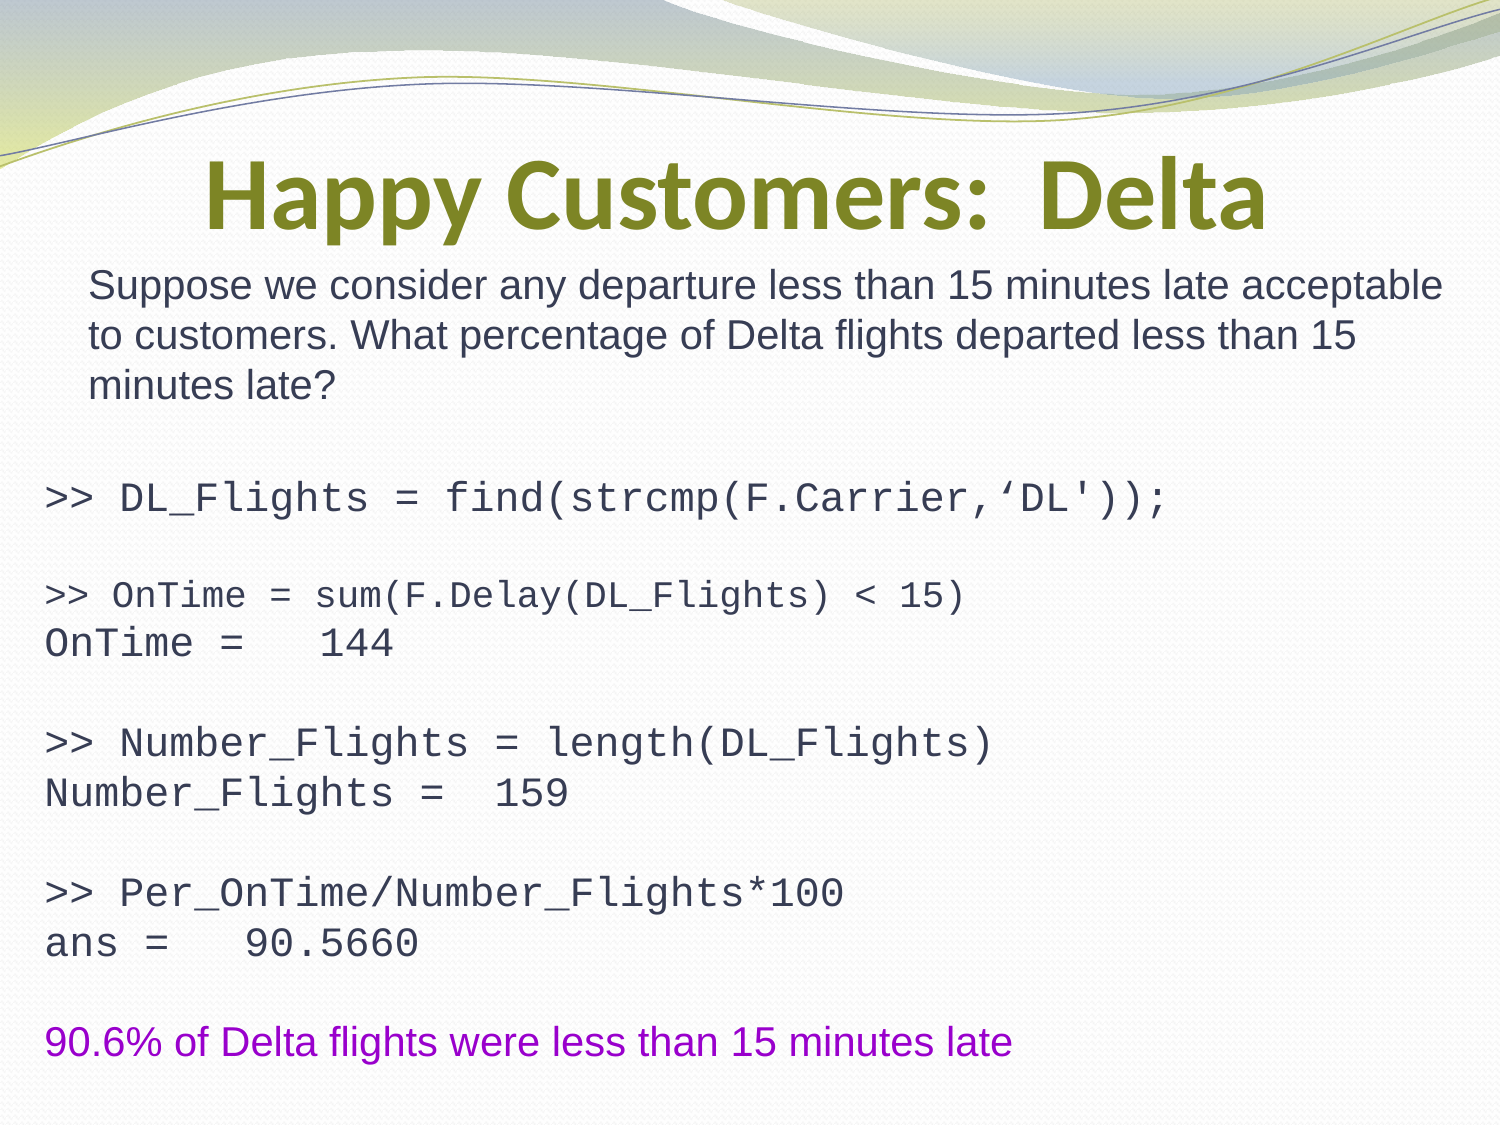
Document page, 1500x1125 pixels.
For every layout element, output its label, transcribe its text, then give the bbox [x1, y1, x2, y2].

text_box Suppose we consider any departure less than 15 minutes late acceptable to customers. What percentage of Delta flights departed less than 15 minutes late? [73, 250, 1461, 461]
title Happy Customers: Delta [0, 62, 1475, 250]
text_box >> DL_Flights = find(strcmp(F.Carrier,‘DL')); >> OnTime = sum(F.Delay(DL_Flights) < 15) OnTime = 144 >> Number_Flights = length(DL_Flights) Number_Flights = 159 >> Per_OnTime/Number_Flights*100 ans = 90.5660 90.6% of Delta flights were less than 15 minutes late [29, 462, 1500, 1073]
